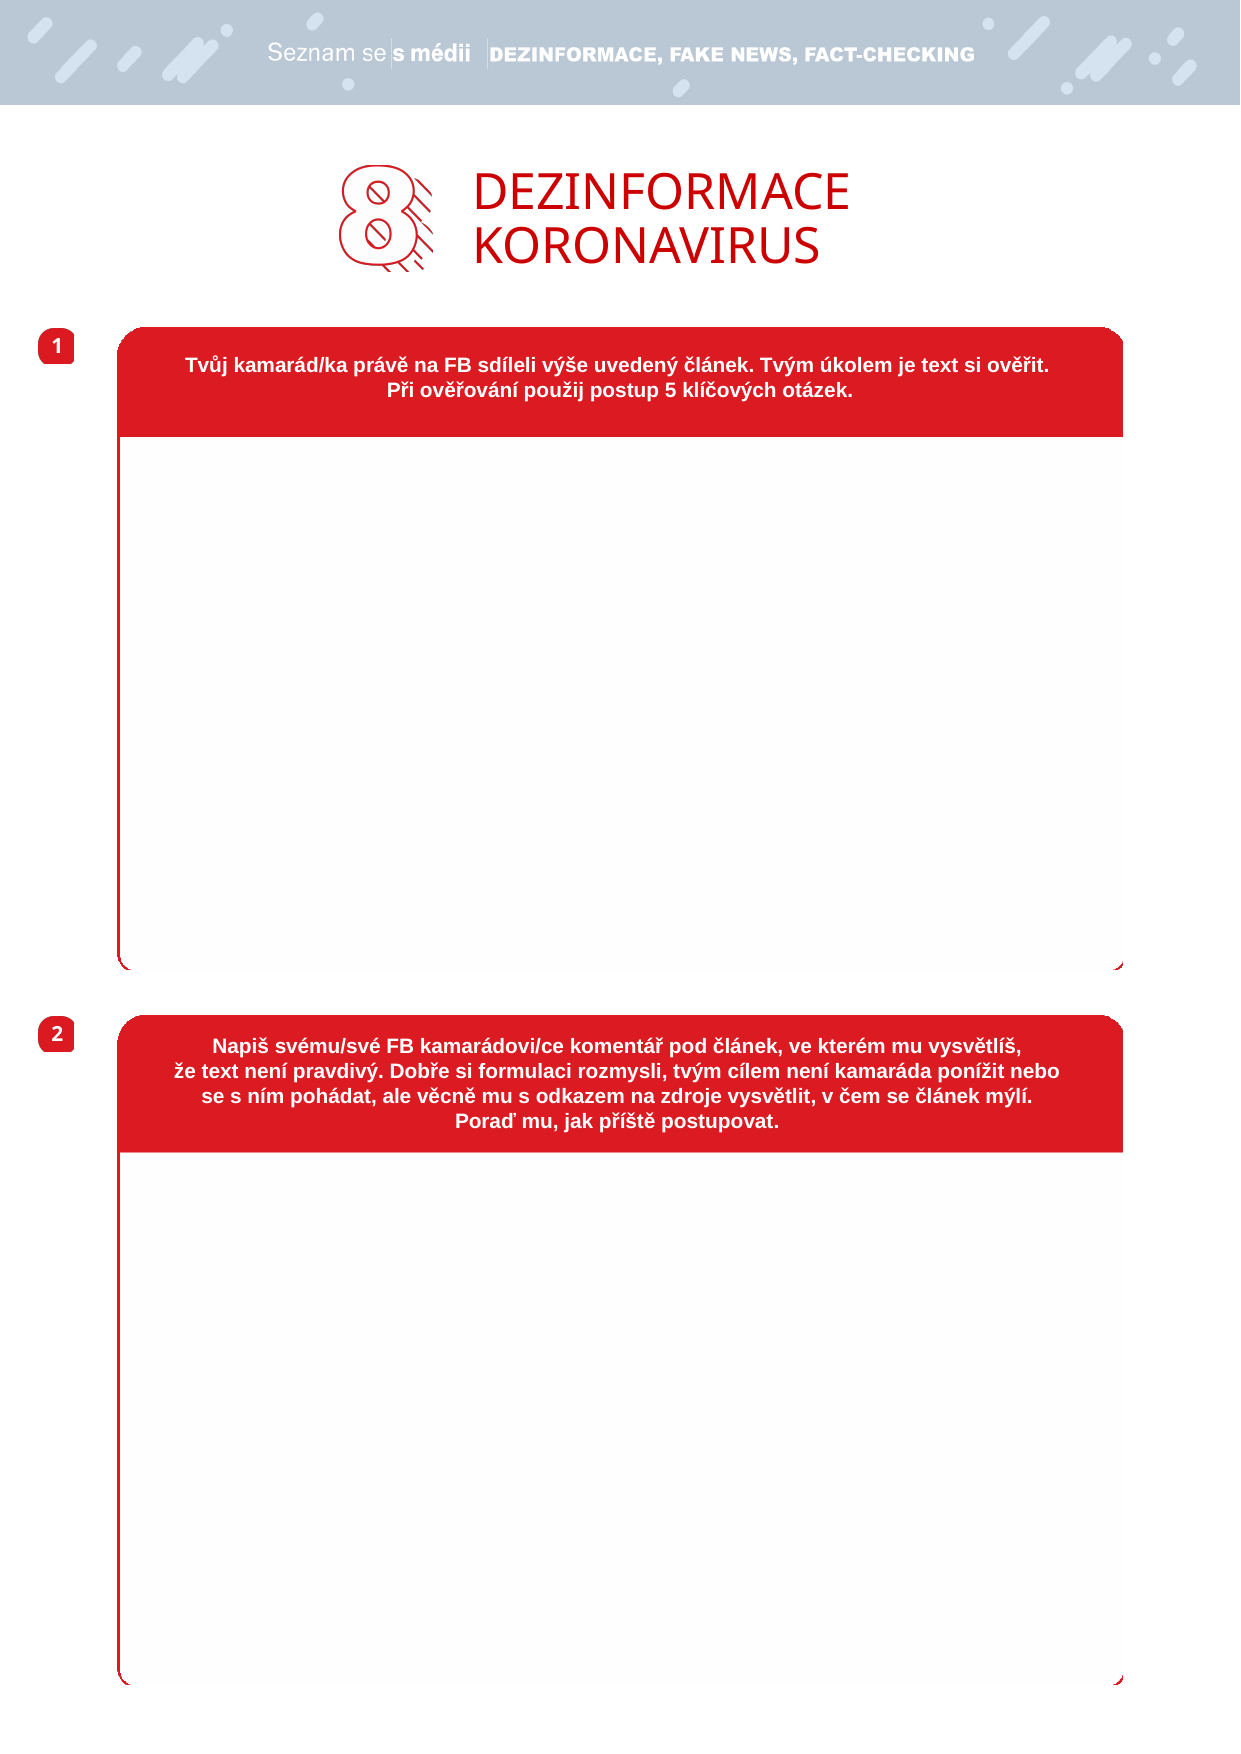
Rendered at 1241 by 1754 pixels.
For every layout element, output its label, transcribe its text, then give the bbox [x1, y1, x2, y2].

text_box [35, 1015, 77, 1057]
picture [117, 1015, 1123, 1685]
text_box DEZINFORMACE KORONAVIRUS [457, 152, 937, 282]
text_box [35, 327, 77, 369]
picture [0, 0, 1240, 105]
picture [338, 164, 434, 272]
picture [117, 327, 1123, 970]
